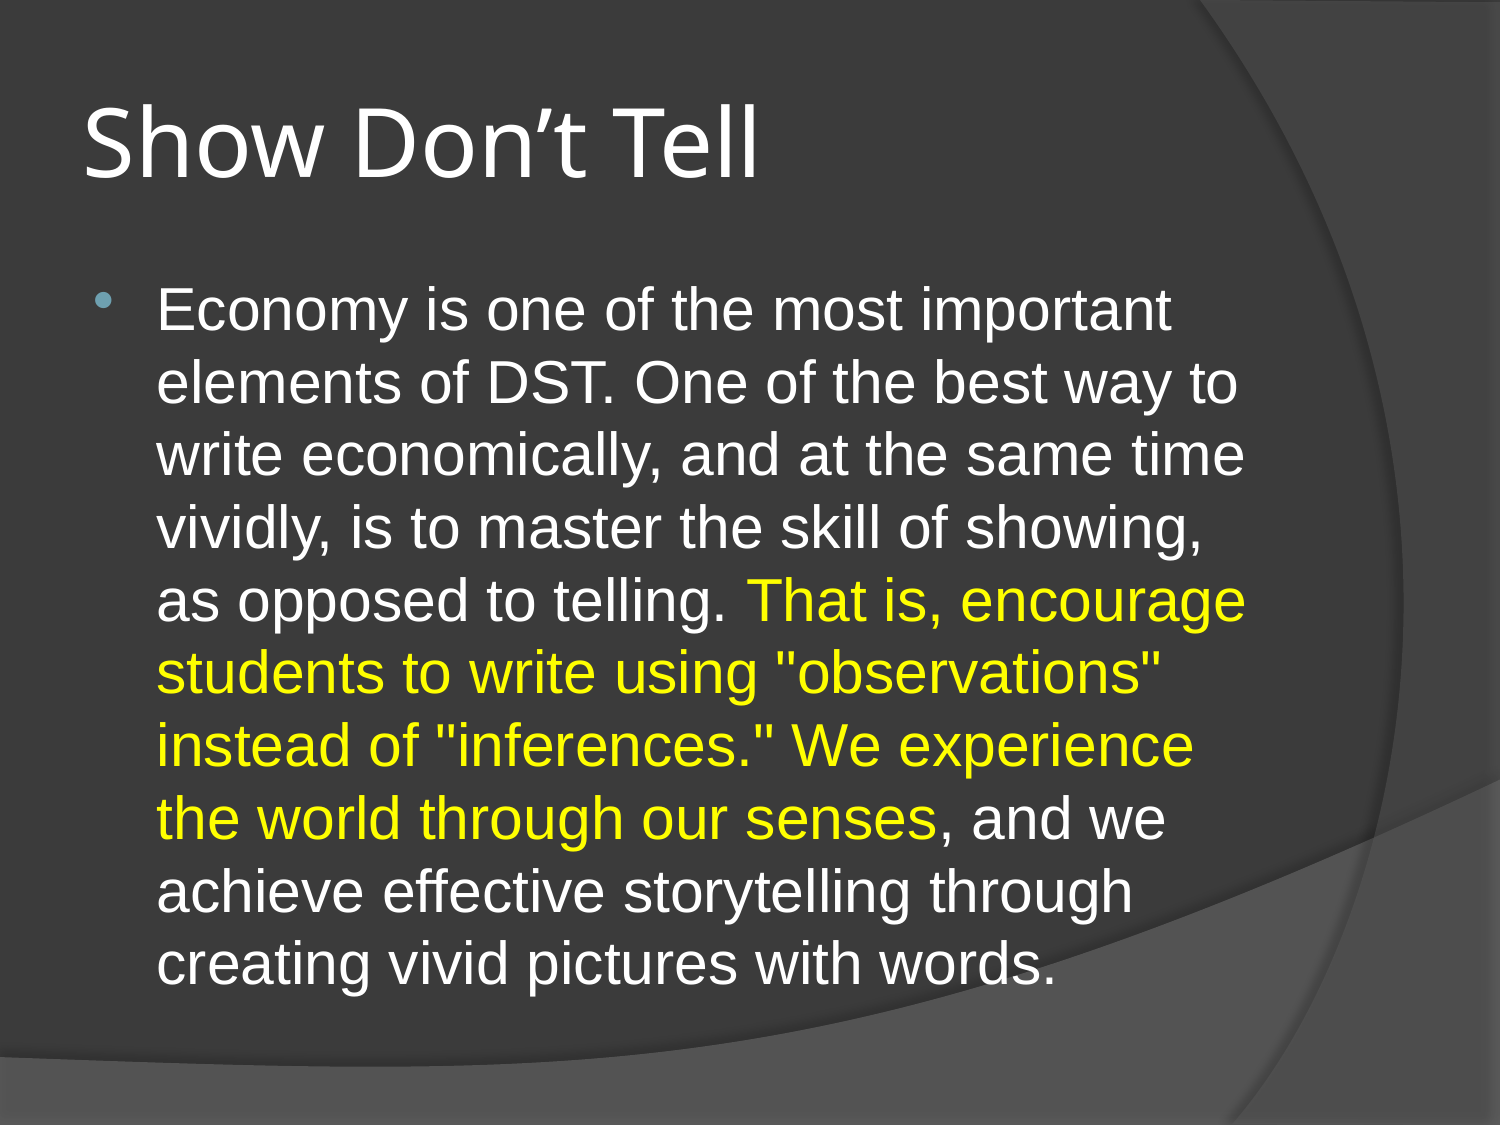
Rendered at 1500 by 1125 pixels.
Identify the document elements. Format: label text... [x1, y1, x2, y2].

list Economy is one of the most important elements of DST. One of the best way to write economically, and at the same time vividly, is to master the skill of showing, as opposed to telling. That is, encourage students to write using "observations" instead of "inferences." We experience the world through our senses, and we achieve effective storytelling through creating vivid pictures with words. [75, 262, 1300, 1005]
title Show Don’t Tell [75, 45, 1300, 233]
